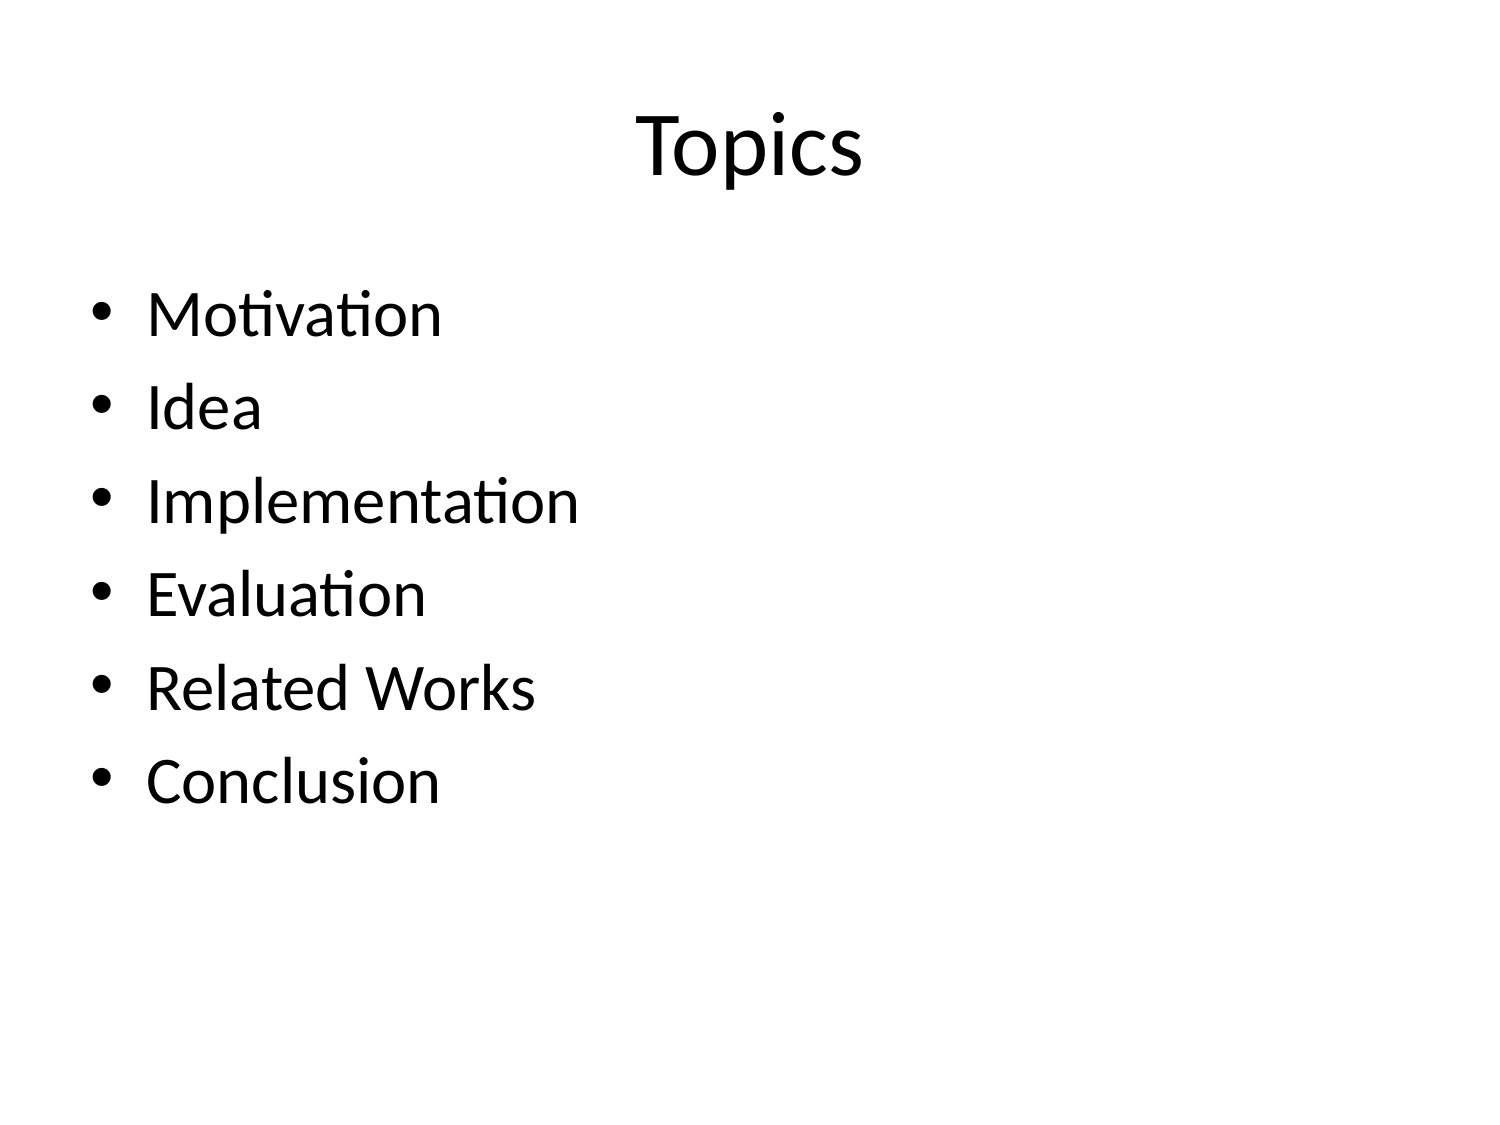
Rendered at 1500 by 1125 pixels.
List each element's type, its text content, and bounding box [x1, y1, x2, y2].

list Motivation Idea Implementation Evaluation Related Works Conclusion [75, 262, 1425, 1005]
title Topics [75, 45, 1425, 233]
